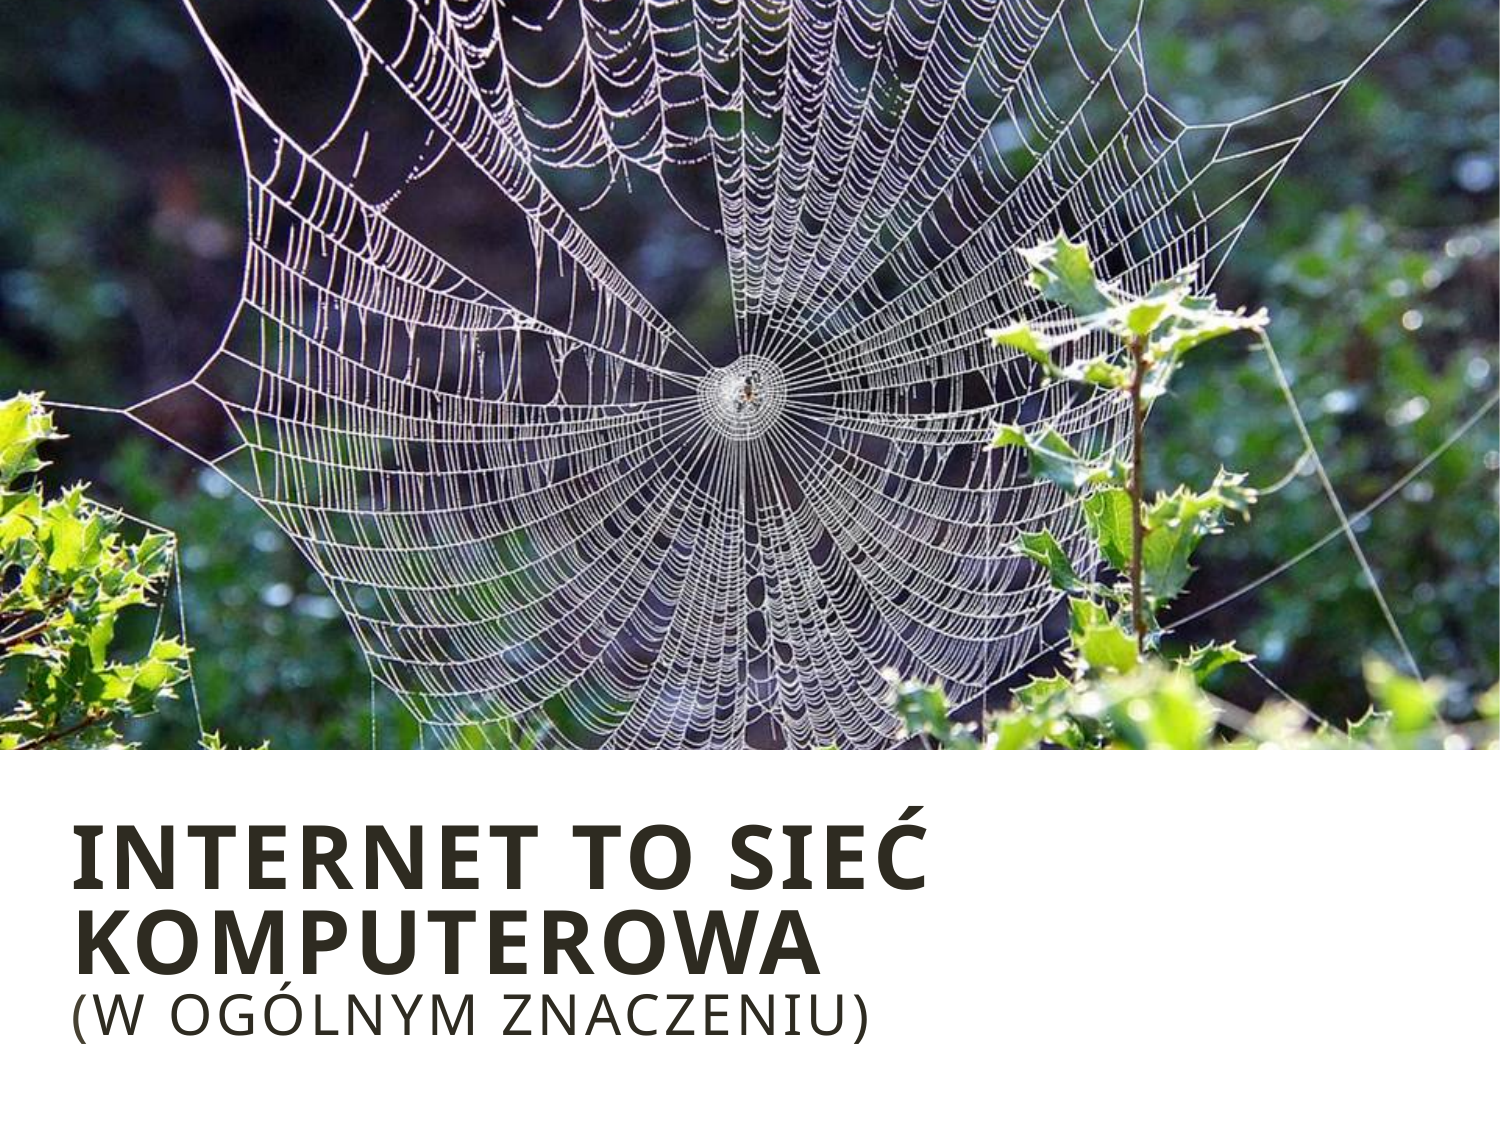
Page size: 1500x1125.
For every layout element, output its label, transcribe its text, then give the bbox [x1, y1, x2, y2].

title Internet to sieć komputerowa (w ogólnym znaczeniu) [56, 813, 1433, 1054]
picture [0, 0, 1500, 751]
